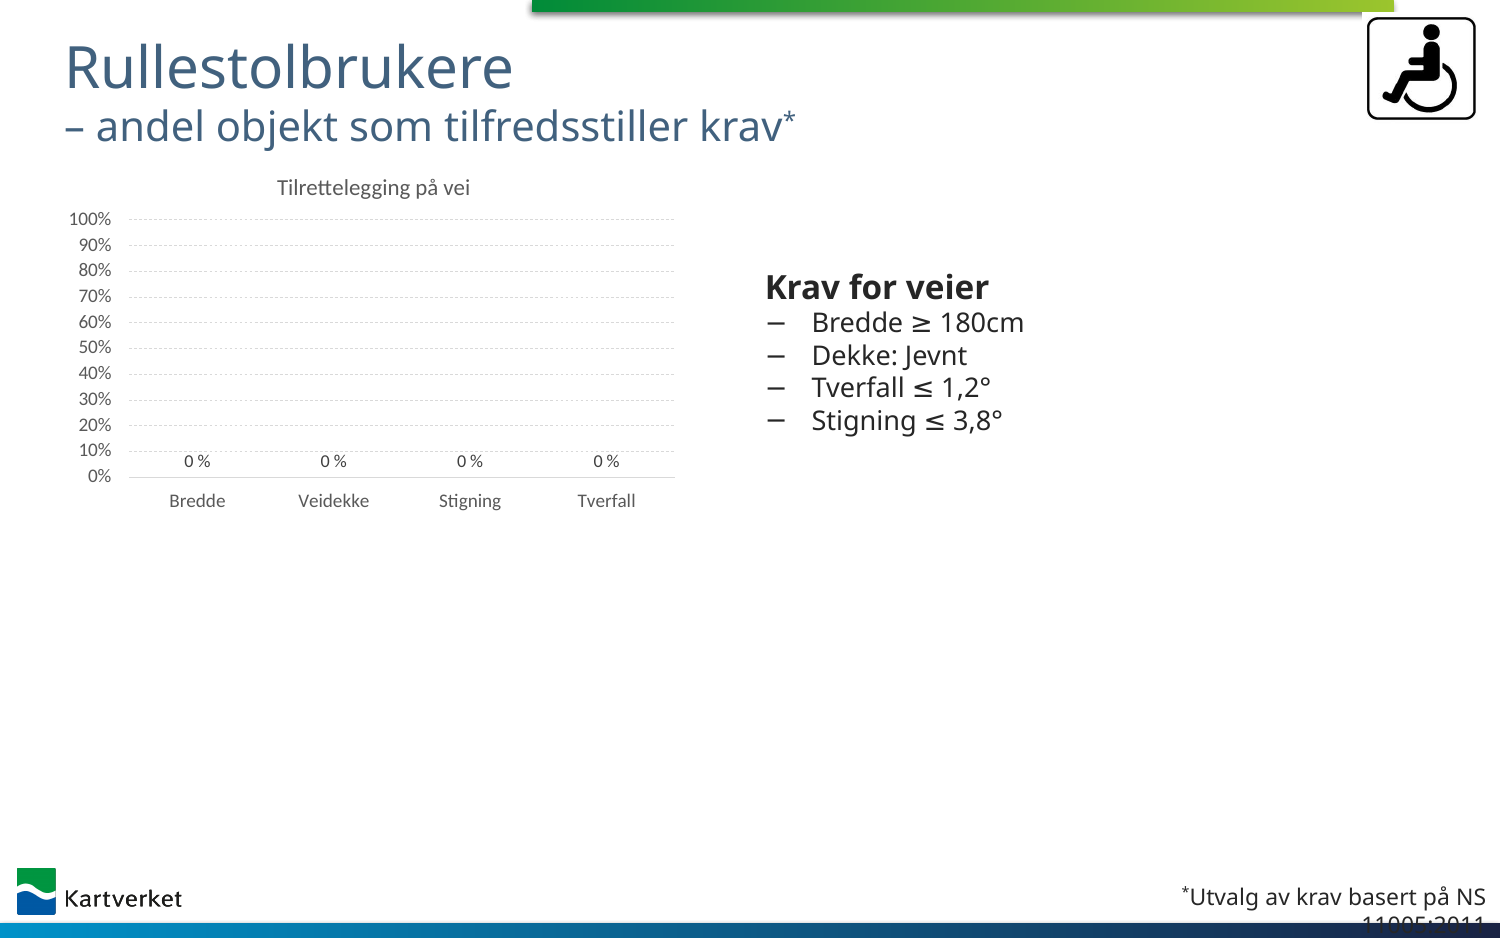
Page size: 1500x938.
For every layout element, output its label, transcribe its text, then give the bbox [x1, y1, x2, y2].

text_box Krav for veier Bredde ≥ 180cm Dekke: Jevnt Tverfall ≤ 1,2° Stigning ≤ 3,8° [750, 258, 1234, 444]
text_box *Utvalg av krav basert på NS 11005:2011 [1068, 873, 1500, 938]
picture [62, 166, 686, 519]
picture [1362, 12, 1481, 126]
text_box Rullestolbrukere – andel objekt som tilfredsstiller krav* [49, 25, 1431, 158]
